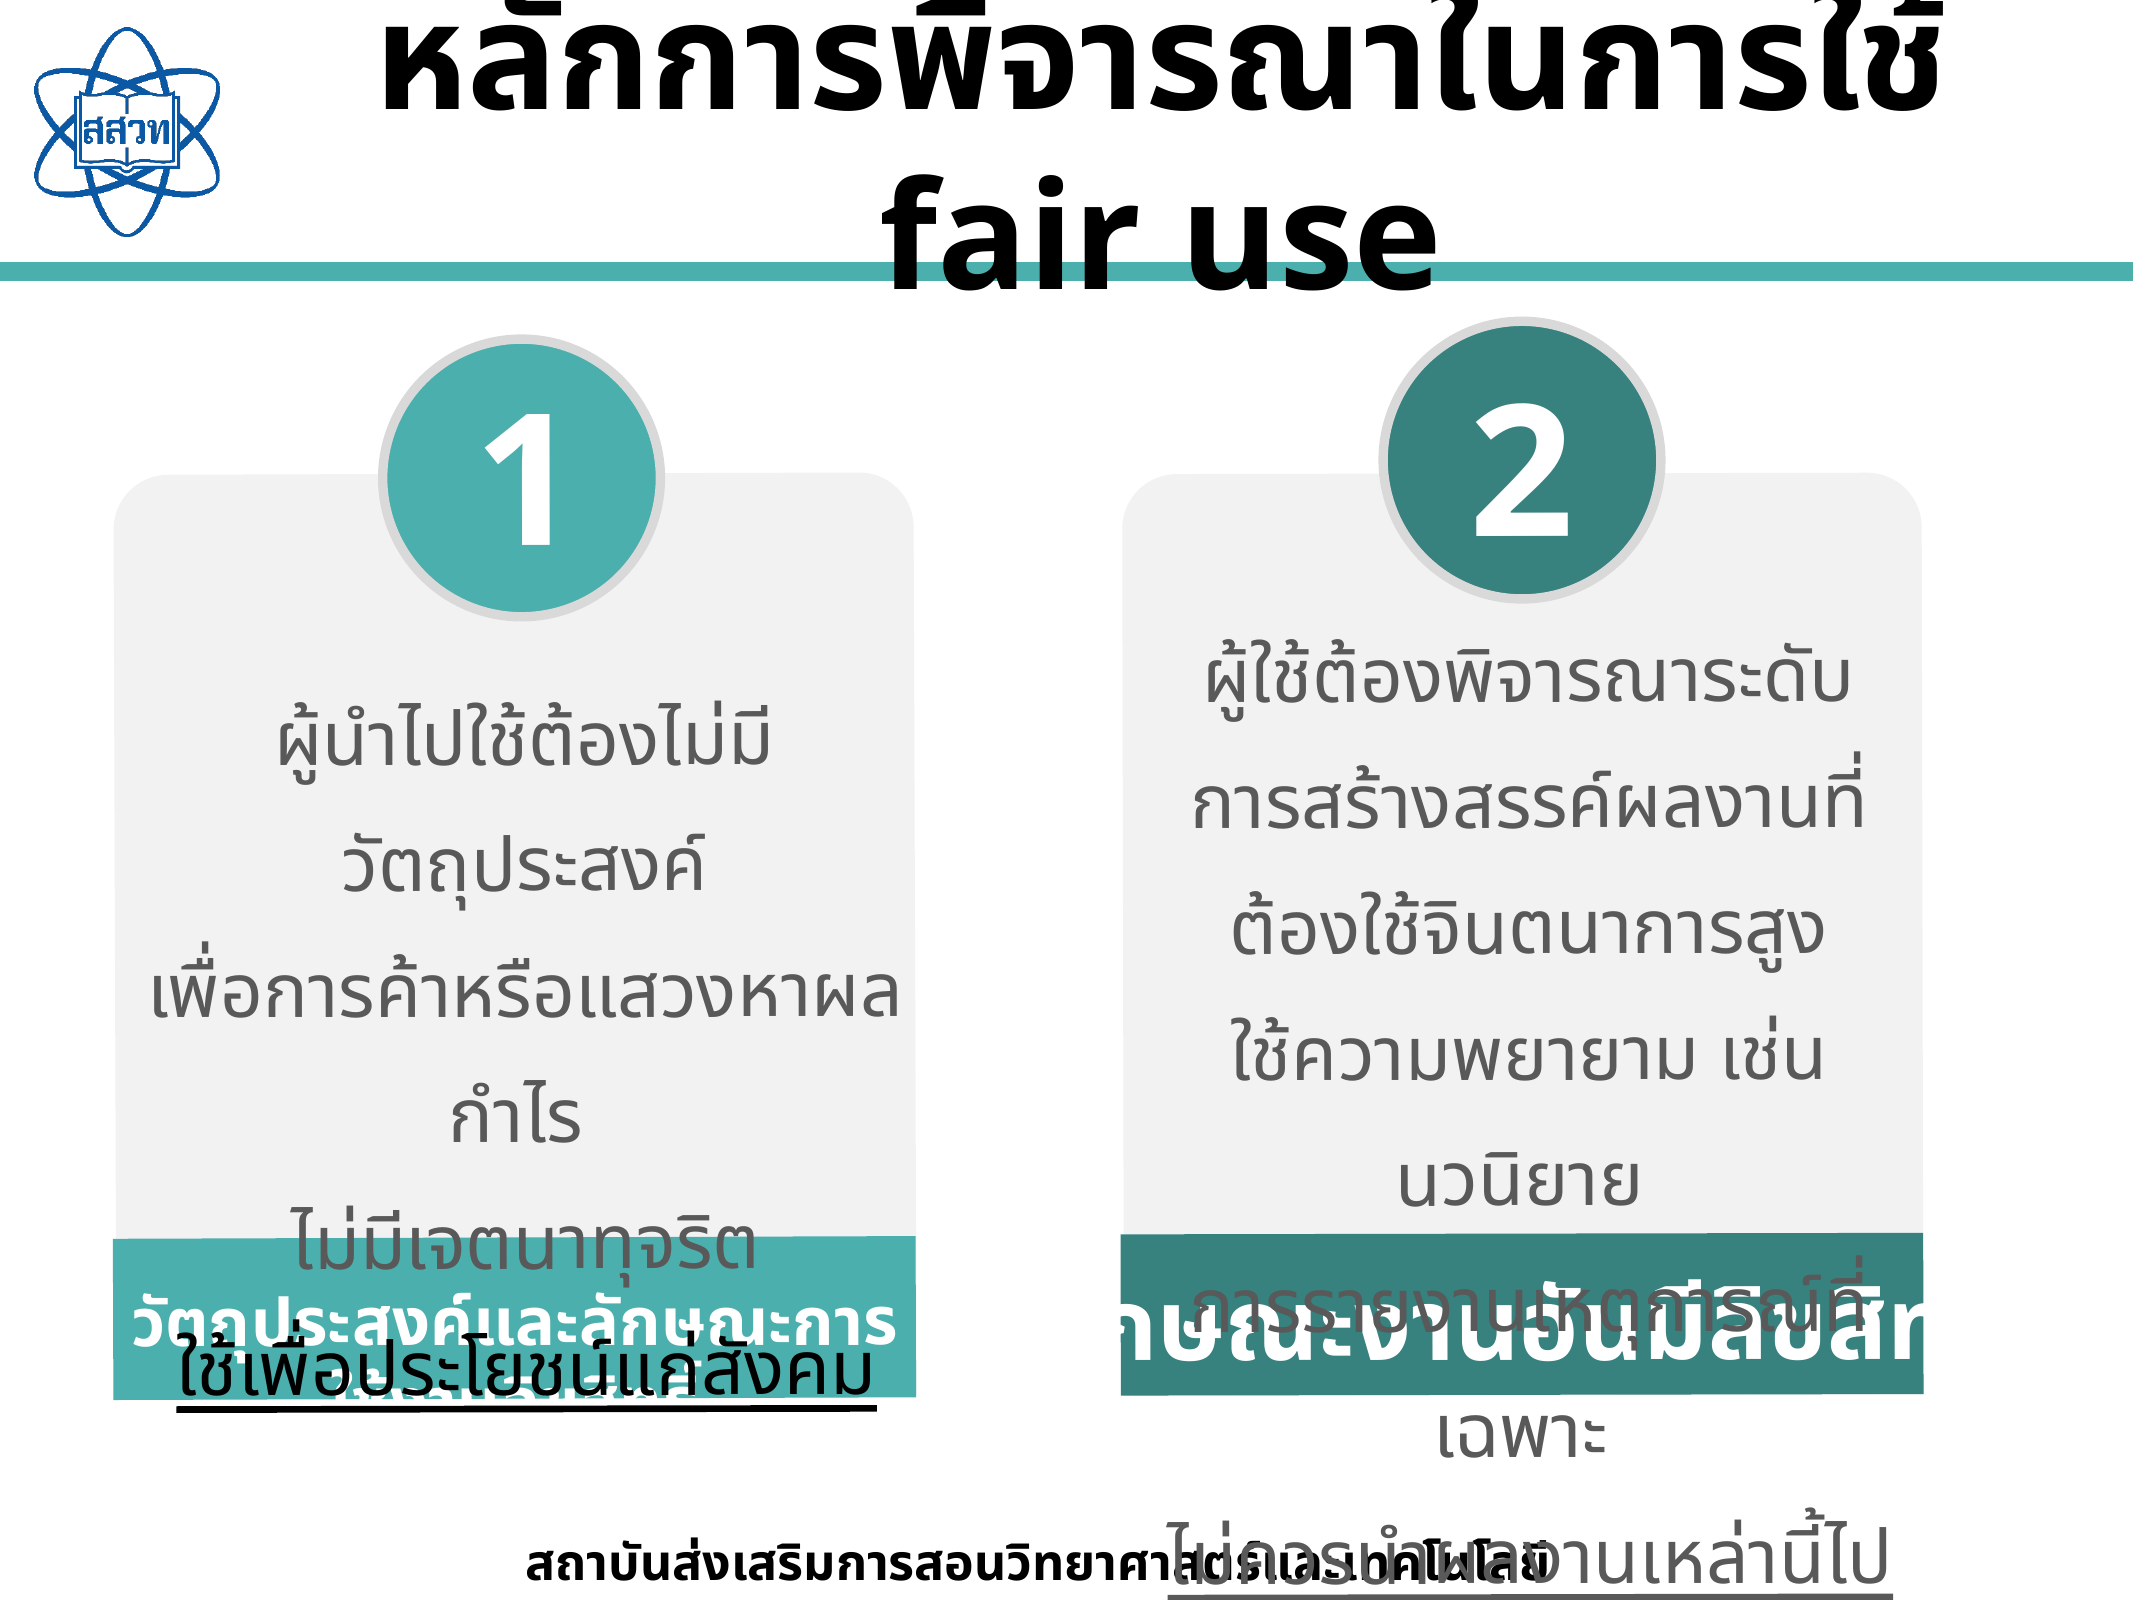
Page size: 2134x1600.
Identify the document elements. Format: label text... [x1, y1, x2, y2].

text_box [1127, 323, 1954, 1397]
picture [33, 27, 220, 237]
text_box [118, 340, 946, 1399]
text_box หลักการพิจารณาในการใช้ fair use [259, 0, 2063, 269]
text_box หลักการพิจารณาในการใช้ fair use [259, 274, 2063, 328]
text_box สถาบันส่งเสริมการสอนวิทยาศาสตร์และเทคโนโลยี [74, 1522, 2002, 1589]
